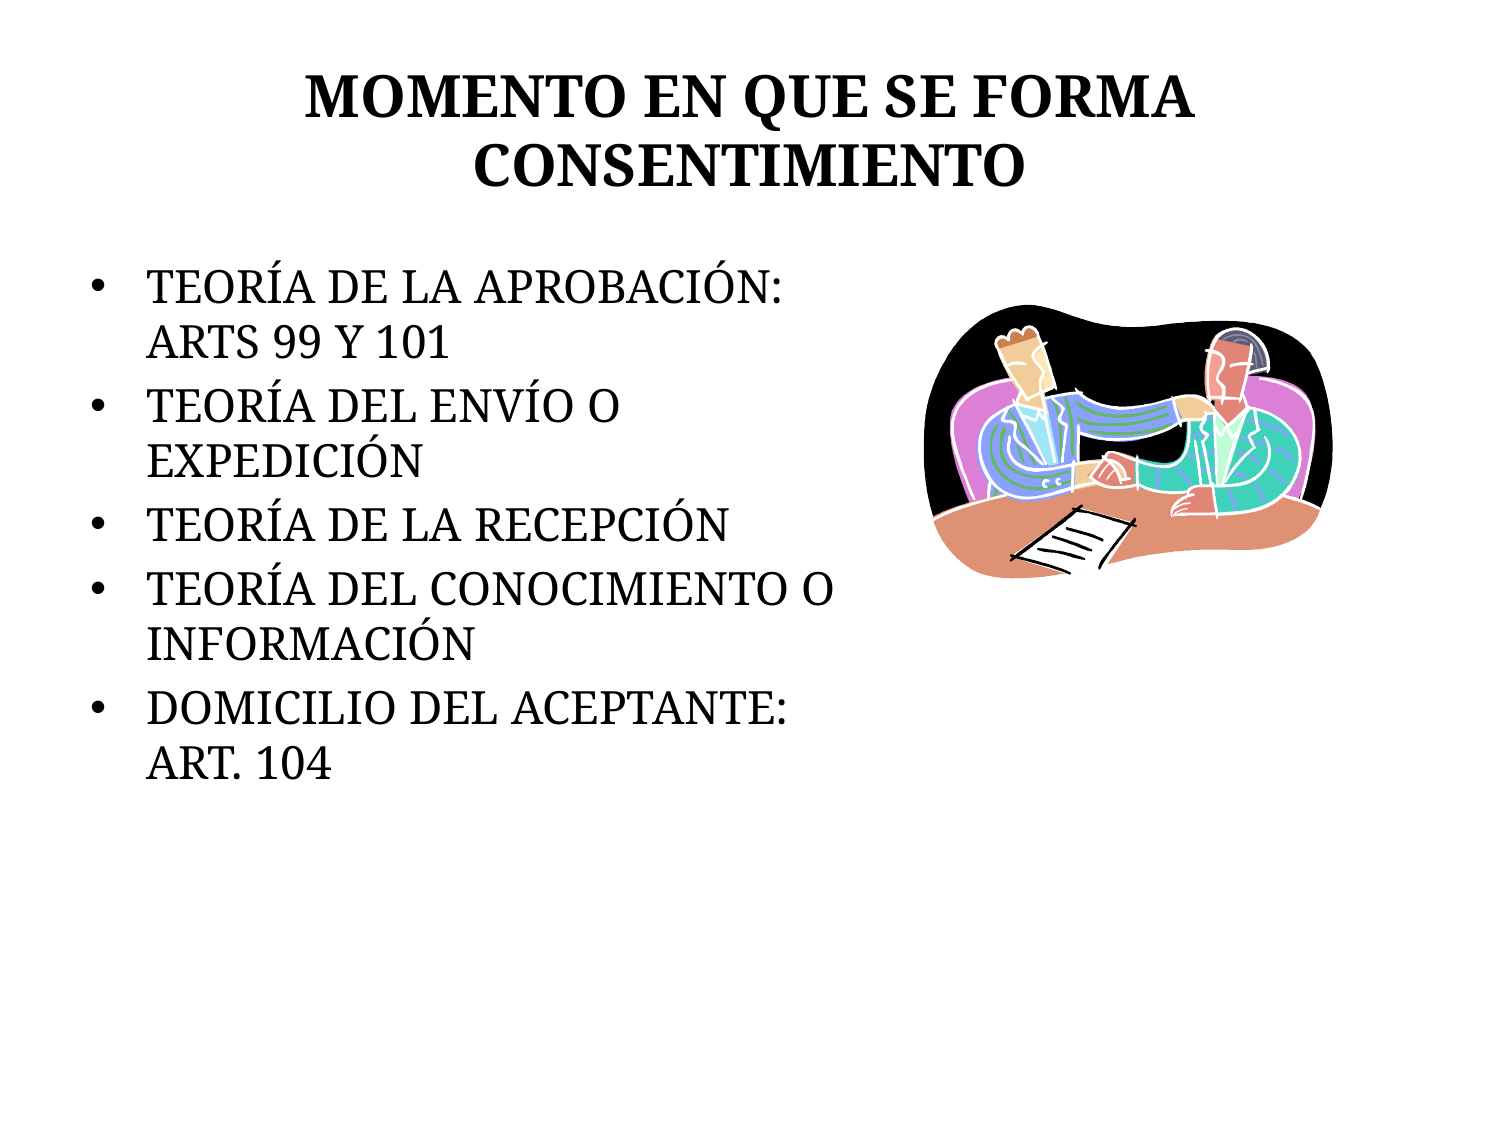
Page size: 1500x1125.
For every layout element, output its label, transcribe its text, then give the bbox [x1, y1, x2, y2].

picture [918, 299, 1338, 584]
list TEORÍA DE LA APROBACIÓN: ARTS 99 Y 101 TEORÍA DEL ENVÍO O EXPEDICIÓN TEORÍA DE LA RECEPCIÓN TEORÍA DEL CONOCIMIENTO O INFORMACIÓN DOMICILIO DEL ACEPTANTE: ART. 104 [75, 249, 875, 1025]
title MOMENTO EN QUE SE FORMA CONSENTIMIENTO [75, 45, 1425, 213]
